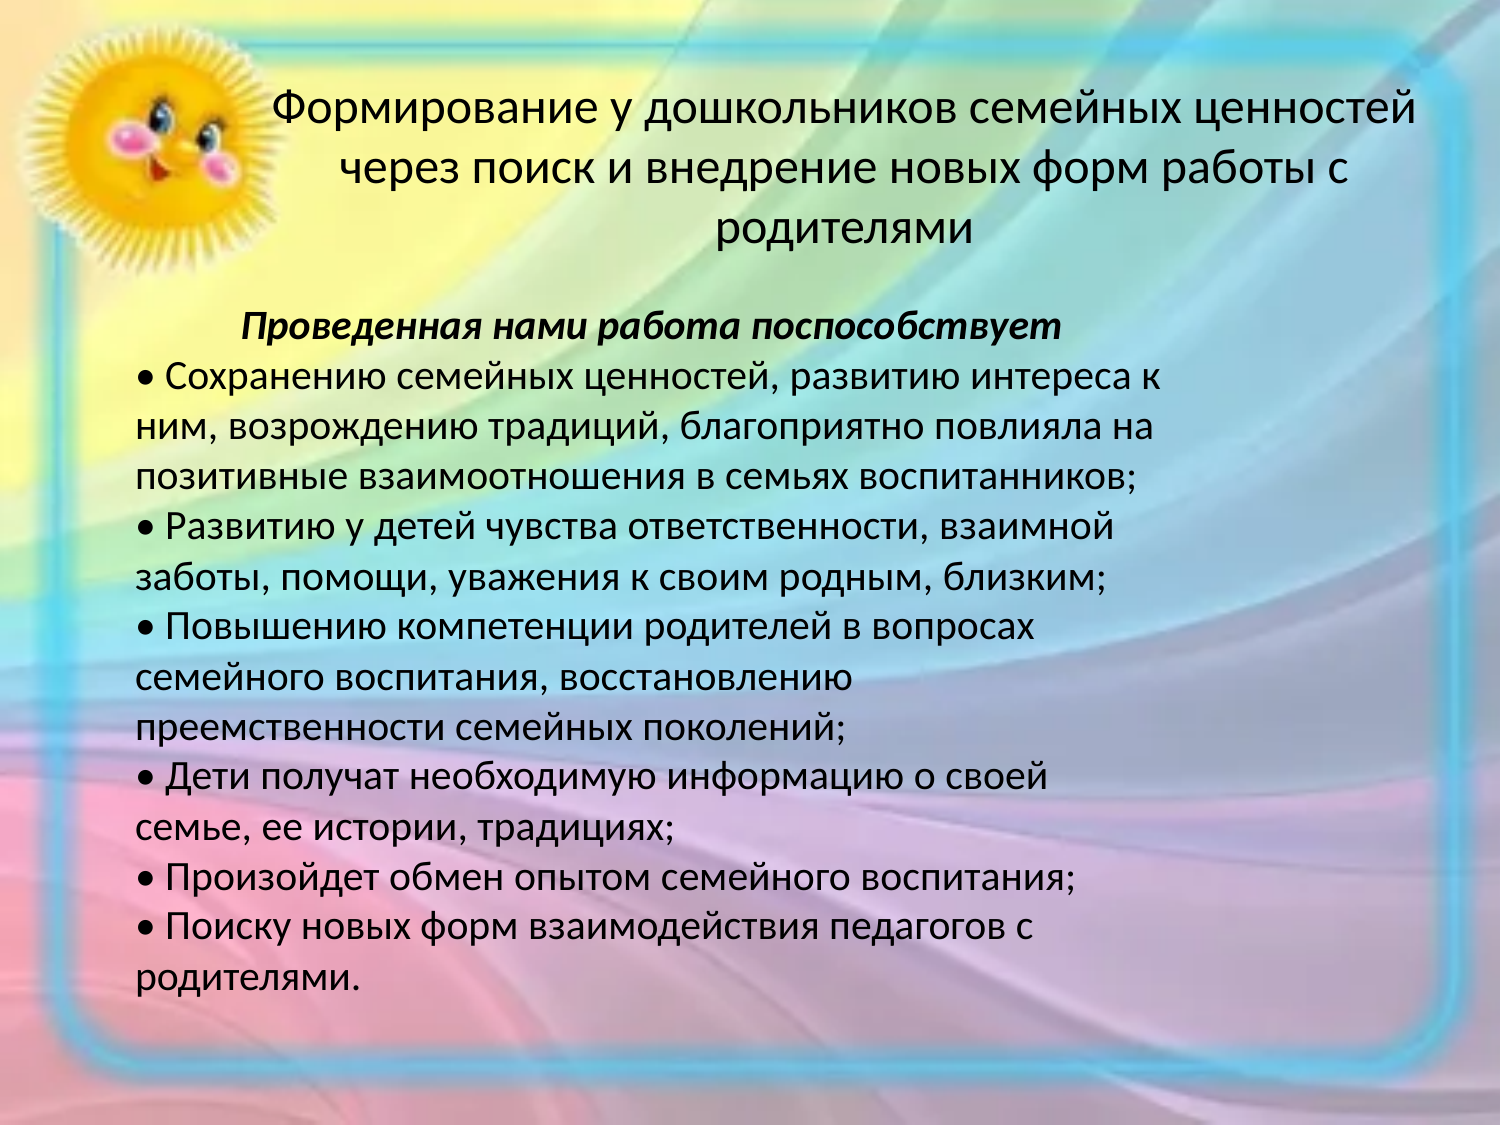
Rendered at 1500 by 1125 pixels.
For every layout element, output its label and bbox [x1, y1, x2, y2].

list [0, 0, 1500, 1125]
